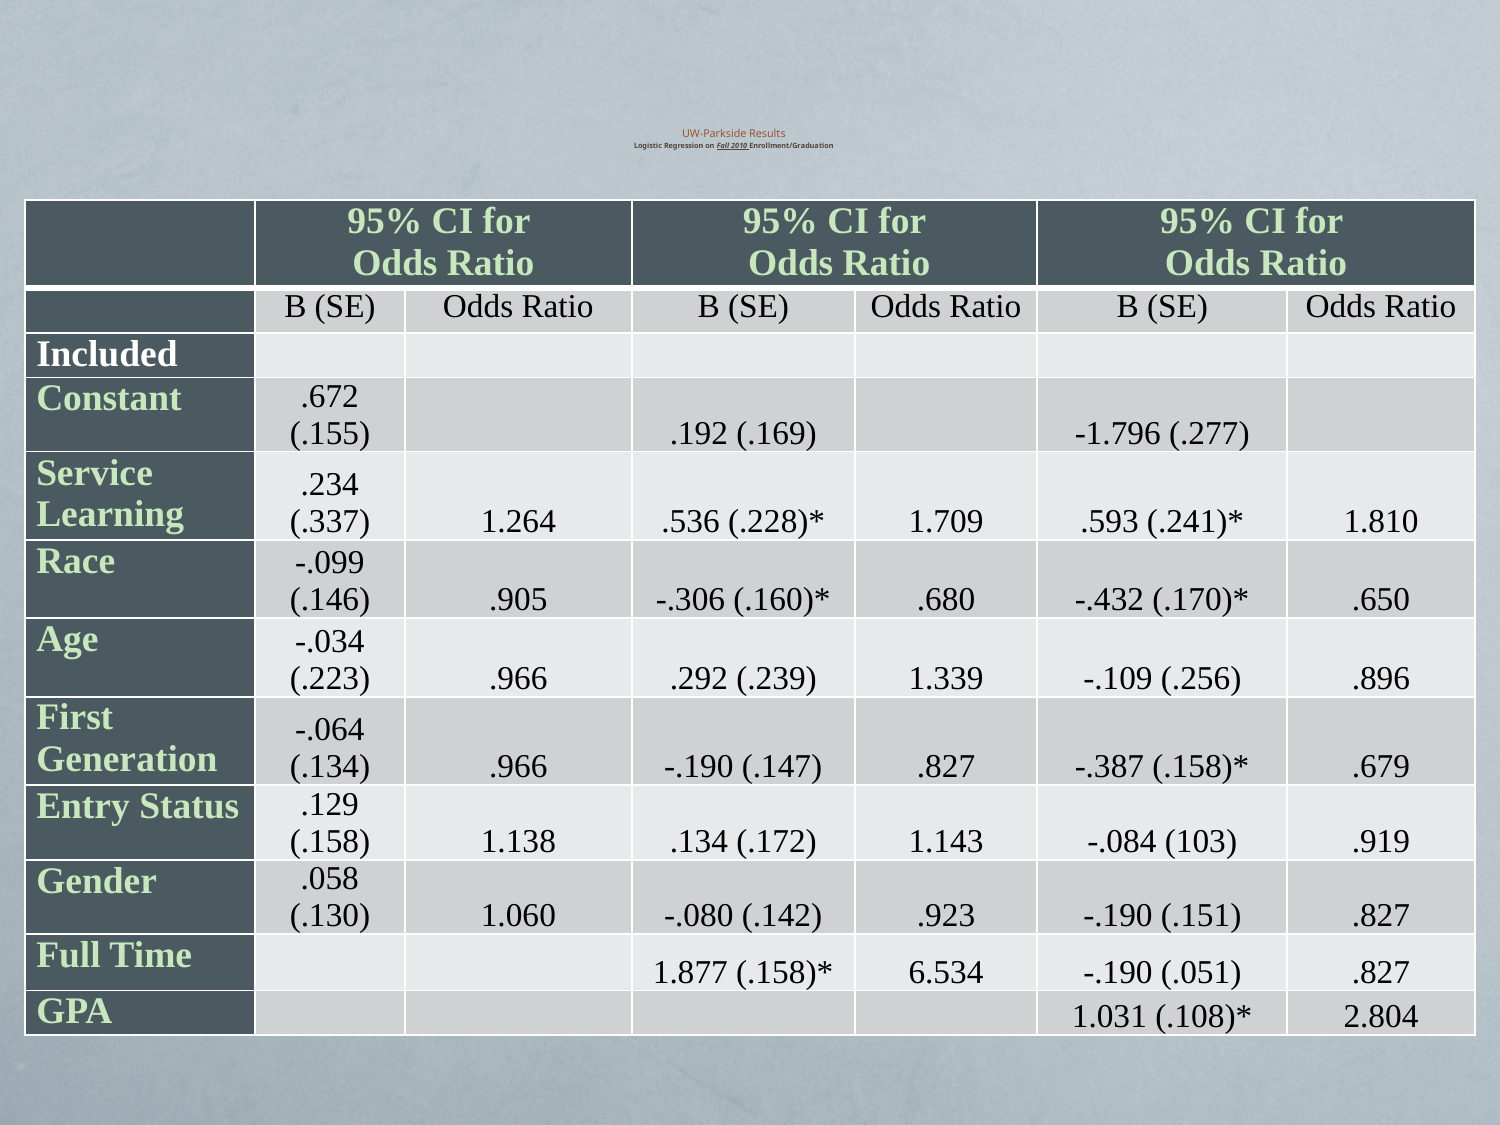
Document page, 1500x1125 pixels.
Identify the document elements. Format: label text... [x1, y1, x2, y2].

table_cell .234 (.337) [256, 452, 404, 539]
table_cell 1.709 [856, 452, 1036, 539]
table_cell Odds Ratio [1288, 291, 1474, 332]
table_cell -.306 (.160)* [633, 541, 854, 617]
table_cell -.034 (.223) [256, 619, 404, 696]
table_cell -.109 (.256) [1038, 619, 1286, 696]
table_header 95% CI for Odds Ratio [256, 201, 631, 285]
table_cell [406, 935, 631, 990]
table_cell .966 [406, 619, 631, 696]
table_cell B (SE) [1038, 291, 1286, 332]
table_cell .896 [1288, 619, 1474, 696]
table_cell -.064 (.134) [256, 698, 404, 784]
table_cell Included [26, 334, 254, 377]
table_cell [256, 991, 404, 1034]
table_cell 1.877 (.158)* [633, 935, 854, 990]
table_cell -.432 (.170)* [1038, 541, 1286, 617]
table_cell -.190 (.151) [1038, 861, 1286, 933]
table_cell Odds Ratio [406, 291, 631, 332]
table_cell -.080 (.142) [633, 861, 854, 933]
table_cell .679 [1288, 698, 1474, 784]
title UW-Parkside Results Logistic Regression on Fall 2010 Enrollment/Graduation [37, 0, 1431, 158]
table_cell .129 (.158) [256, 786, 404, 859]
table_cell .292 (.239) [633, 619, 854, 696]
table_cell .966 [406, 698, 631, 784]
table_cell 1.339 [856, 619, 1036, 696]
table_cell B (SE) [633, 291, 854, 332]
table_cell 1.810 [1288, 452, 1474, 539]
table_cell .650 [1288, 541, 1474, 617]
table_cell .593 (.241)* [1038, 452, 1286, 539]
table_cell Full Time [26, 935, 254, 990]
table_cell .536 (.228)* [633, 452, 854, 539]
table_cell [633, 991, 854, 1034]
table_cell .058 (.130) [256, 861, 404, 933]
table_cell Constant [26, 378, 254, 451]
table_cell [256, 935, 404, 990]
table_cell .905 [406, 541, 631, 617]
table_cell Race [26, 541, 254, 617]
table_cell 1.264 [406, 452, 631, 539]
table_cell [256, 334, 404, 377]
table_cell [856, 334, 1036, 377]
table_cell B (SE) [256, 291, 404, 332]
table_cell 1.060 [406, 861, 631, 933]
table_cell 1.138 [406, 786, 631, 859]
table_cell [406, 334, 631, 377]
table_header 95% CI for Odds Ratio [633, 201, 1036, 285]
table_cell Gender [26, 861, 254, 933]
table_cell -.099 (.146) [256, 541, 404, 617]
table_cell [1288, 378, 1474, 451]
table_cell .827 [1288, 861, 1474, 933]
table_cell 2.804 [1288, 991, 1474, 1034]
table_cell Age [26, 619, 254, 696]
table_cell [406, 991, 631, 1034]
table_cell .134 (.172) [633, 786, 854, 859]
table_cell First Generation [26, 698, 254, 784]
table_cell [856, 378, 1036, 451]
table_cell [856, 991, 1036, 1034]
table_header 95% CI for Odds Ratio [1038, 201, 1474, 285]
table_cell .919 [1288, 786, 1474, 859]
table_header [26, 201, 254, 285]
table_cell .827 [856, 698, 1036, 784]
table_cell .827 [1288, 935, 1474, 990]
table_cell 1.031 (.108)* [1038, 991, 1286, 1034]
table_cell 1.143 [856, 786, 1036, 859]
table_cell [1288, 334, 1474, 377]
table_cell Odds Ratio [856, 291, 1036, 332]
table_cell -.190 (.147) [633, 698, 854, 784]
table_cell -.084 (103) [1038, 786, 1286, 859]
table_cell [1038, 334, 1286, 377]
table_cell Service Learning [26, 452, 254, 539]
table_cell GPA [26, 991, 254, 1034]
table_cell .192 (.169) [633, 378, 854, 451]
table_cell -.387 (.158)* [1038, 698, 1286, 784]
table_cell [633, 334, 854, 377]
table_cell .923 [856, 861, 1036, 933]
table_cell [26, 291, 254, 332]
table_cell .680 [856, 541, 1036, 617]
table_cell -.190 (.051) [1038, 935, 1286, 990]
table_cell -1.796 (.277) [1038, 378, 1286, 451]
table_cell 6.534 [856, 935, 1036, 990]
table_cell [406, 378, 631, 451]
table_cell Entry Status [26, 786, 254, 859]
table_cell .672 (.155) [256, 378, 404, 451]
